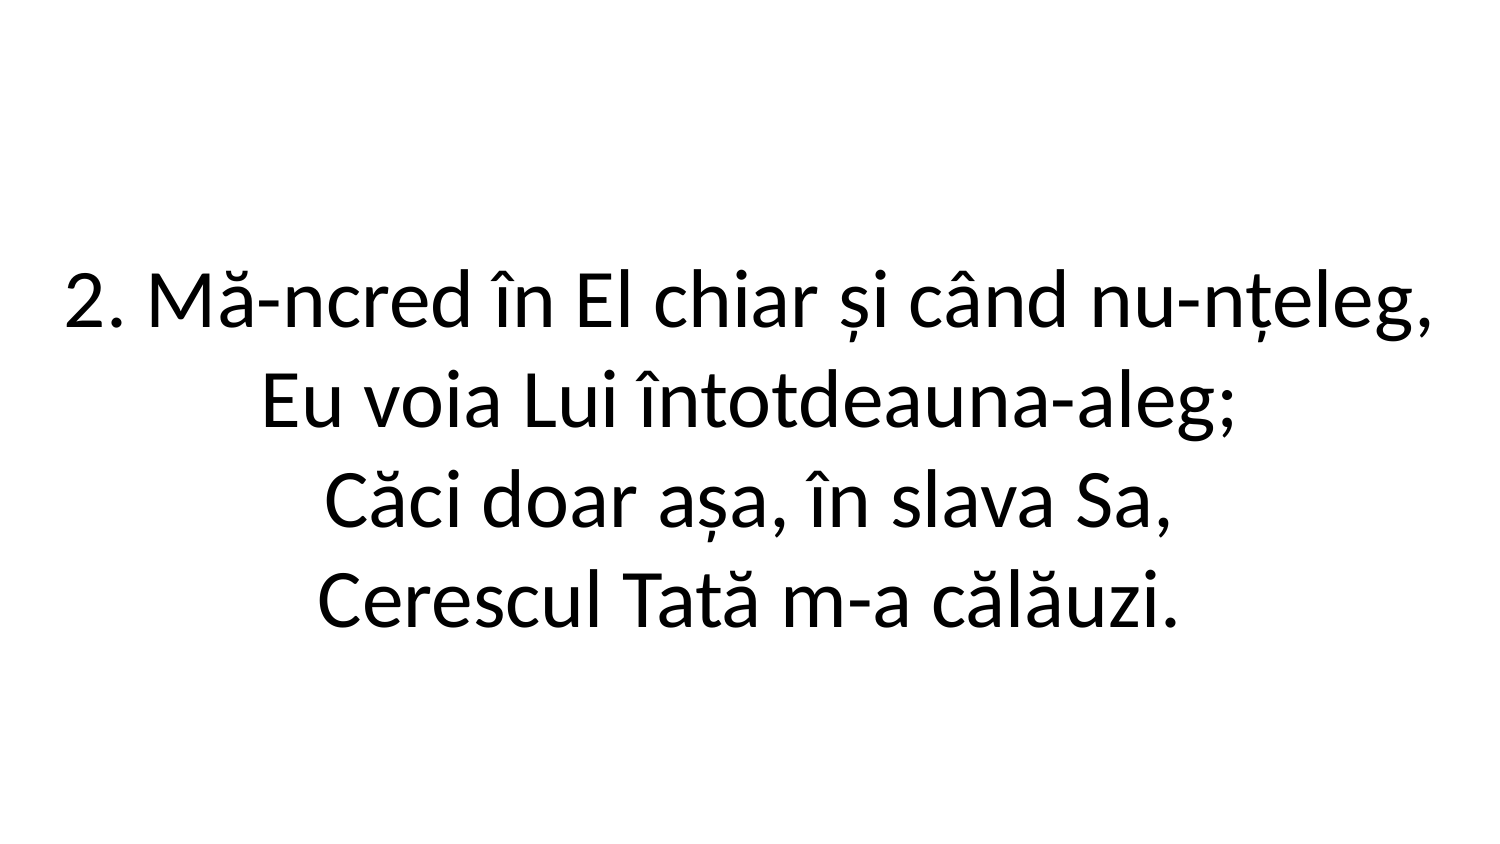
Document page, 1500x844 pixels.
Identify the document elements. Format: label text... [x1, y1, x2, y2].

text_box 2. Mă-ncred în El chiar și când nu-nțeleg, Eu voia Lui întotdeauna-aleg; Căci doar așa, în slava Sa, Cerescul Tată m-a călăuzi. [49, 192, 1451, 652]
